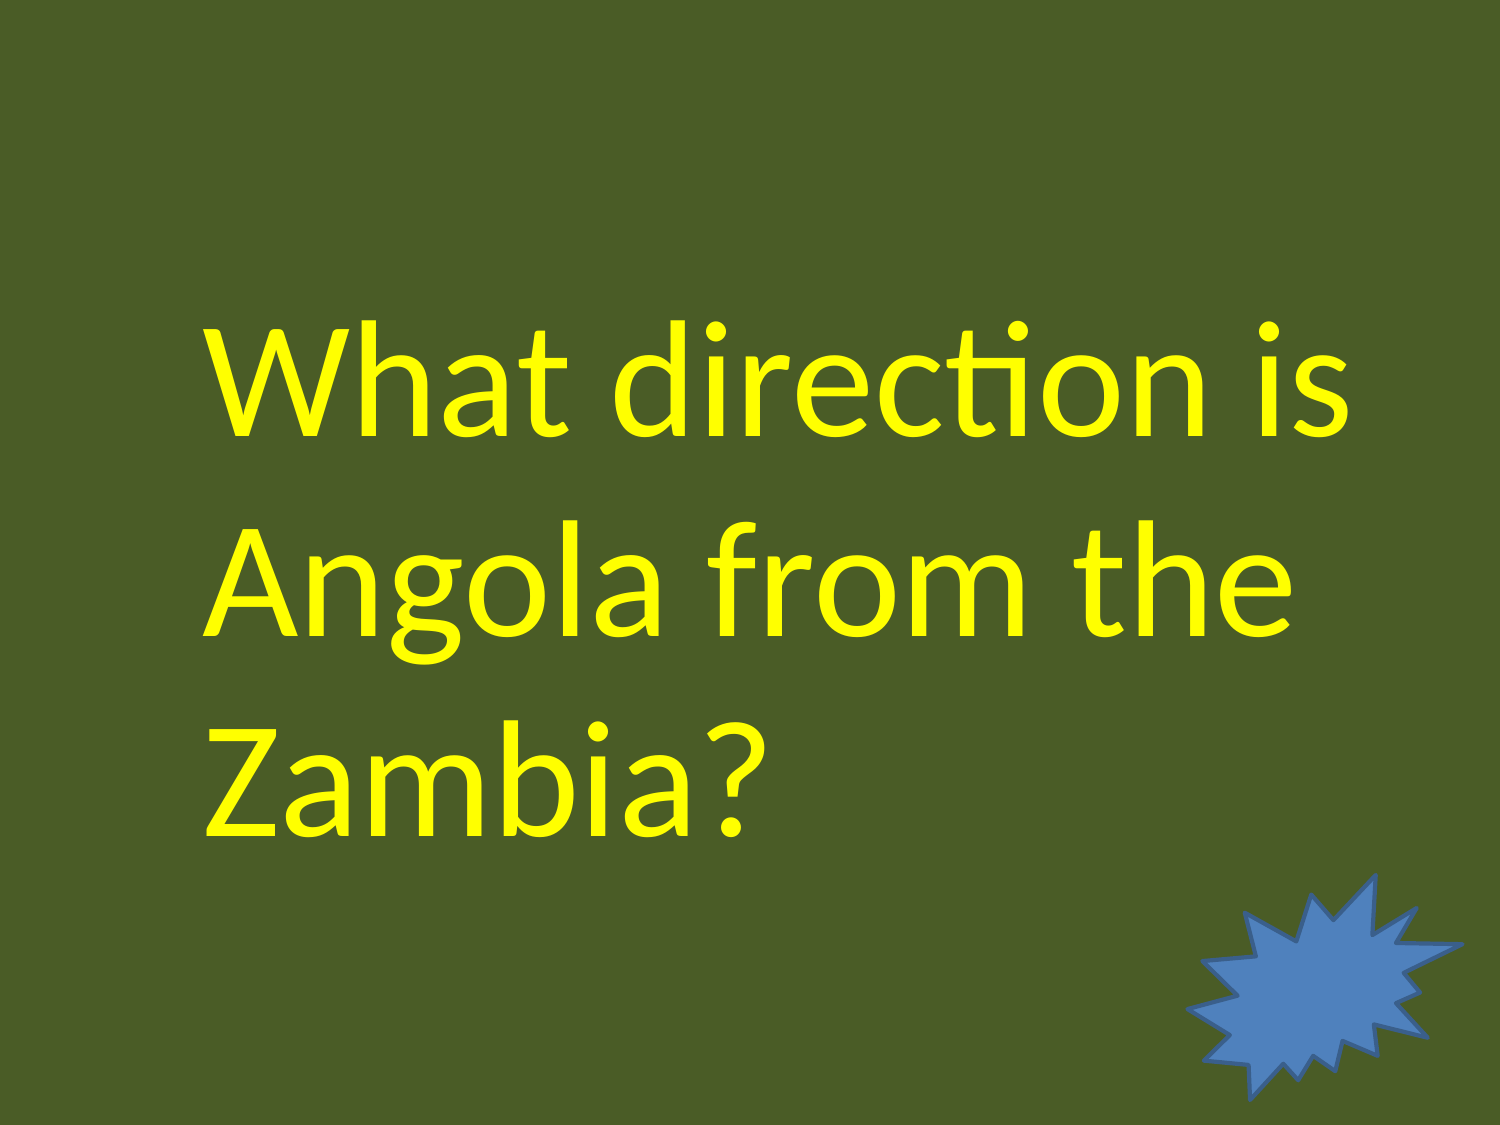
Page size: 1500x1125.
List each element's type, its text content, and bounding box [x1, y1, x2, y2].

text_box [1185, 873, 1465, 1102]
text_box What direction is Angola from the Zambia? [187, 262, 1375, 878]
